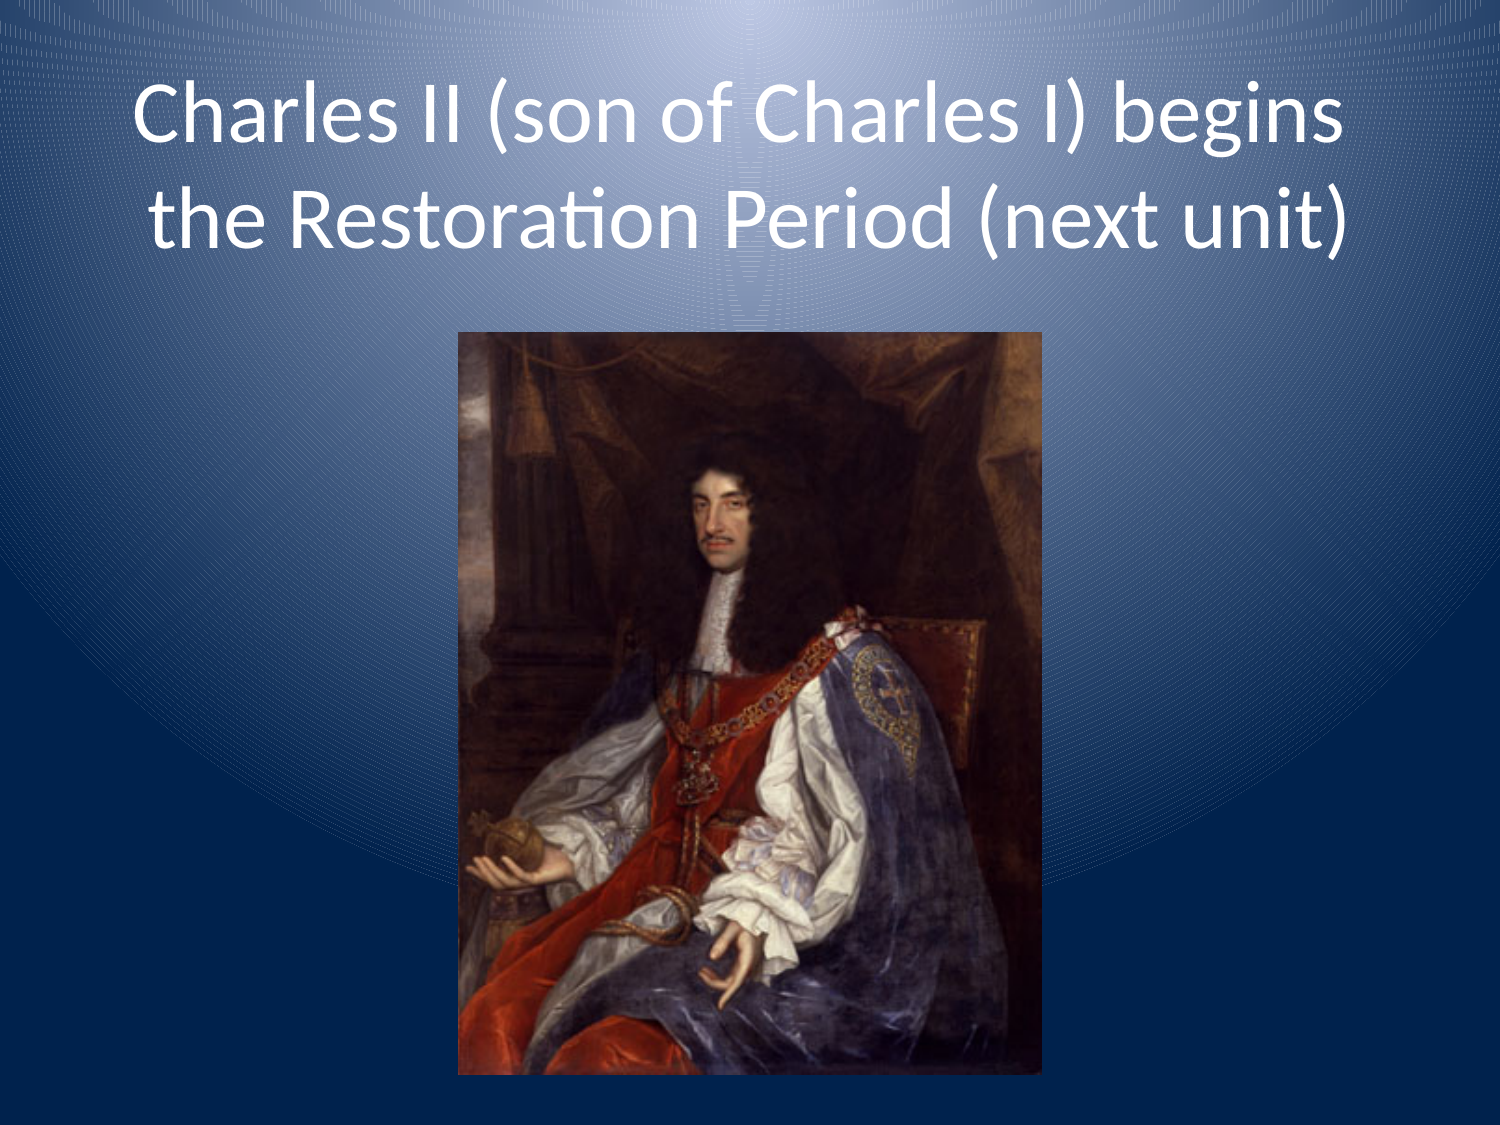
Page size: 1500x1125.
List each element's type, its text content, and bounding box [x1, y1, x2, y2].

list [458, 332, 1042, 1076]
title Charles II (son of Charles I) begins the Restoration Period (next unit) [75, 45, 1425, 275]
